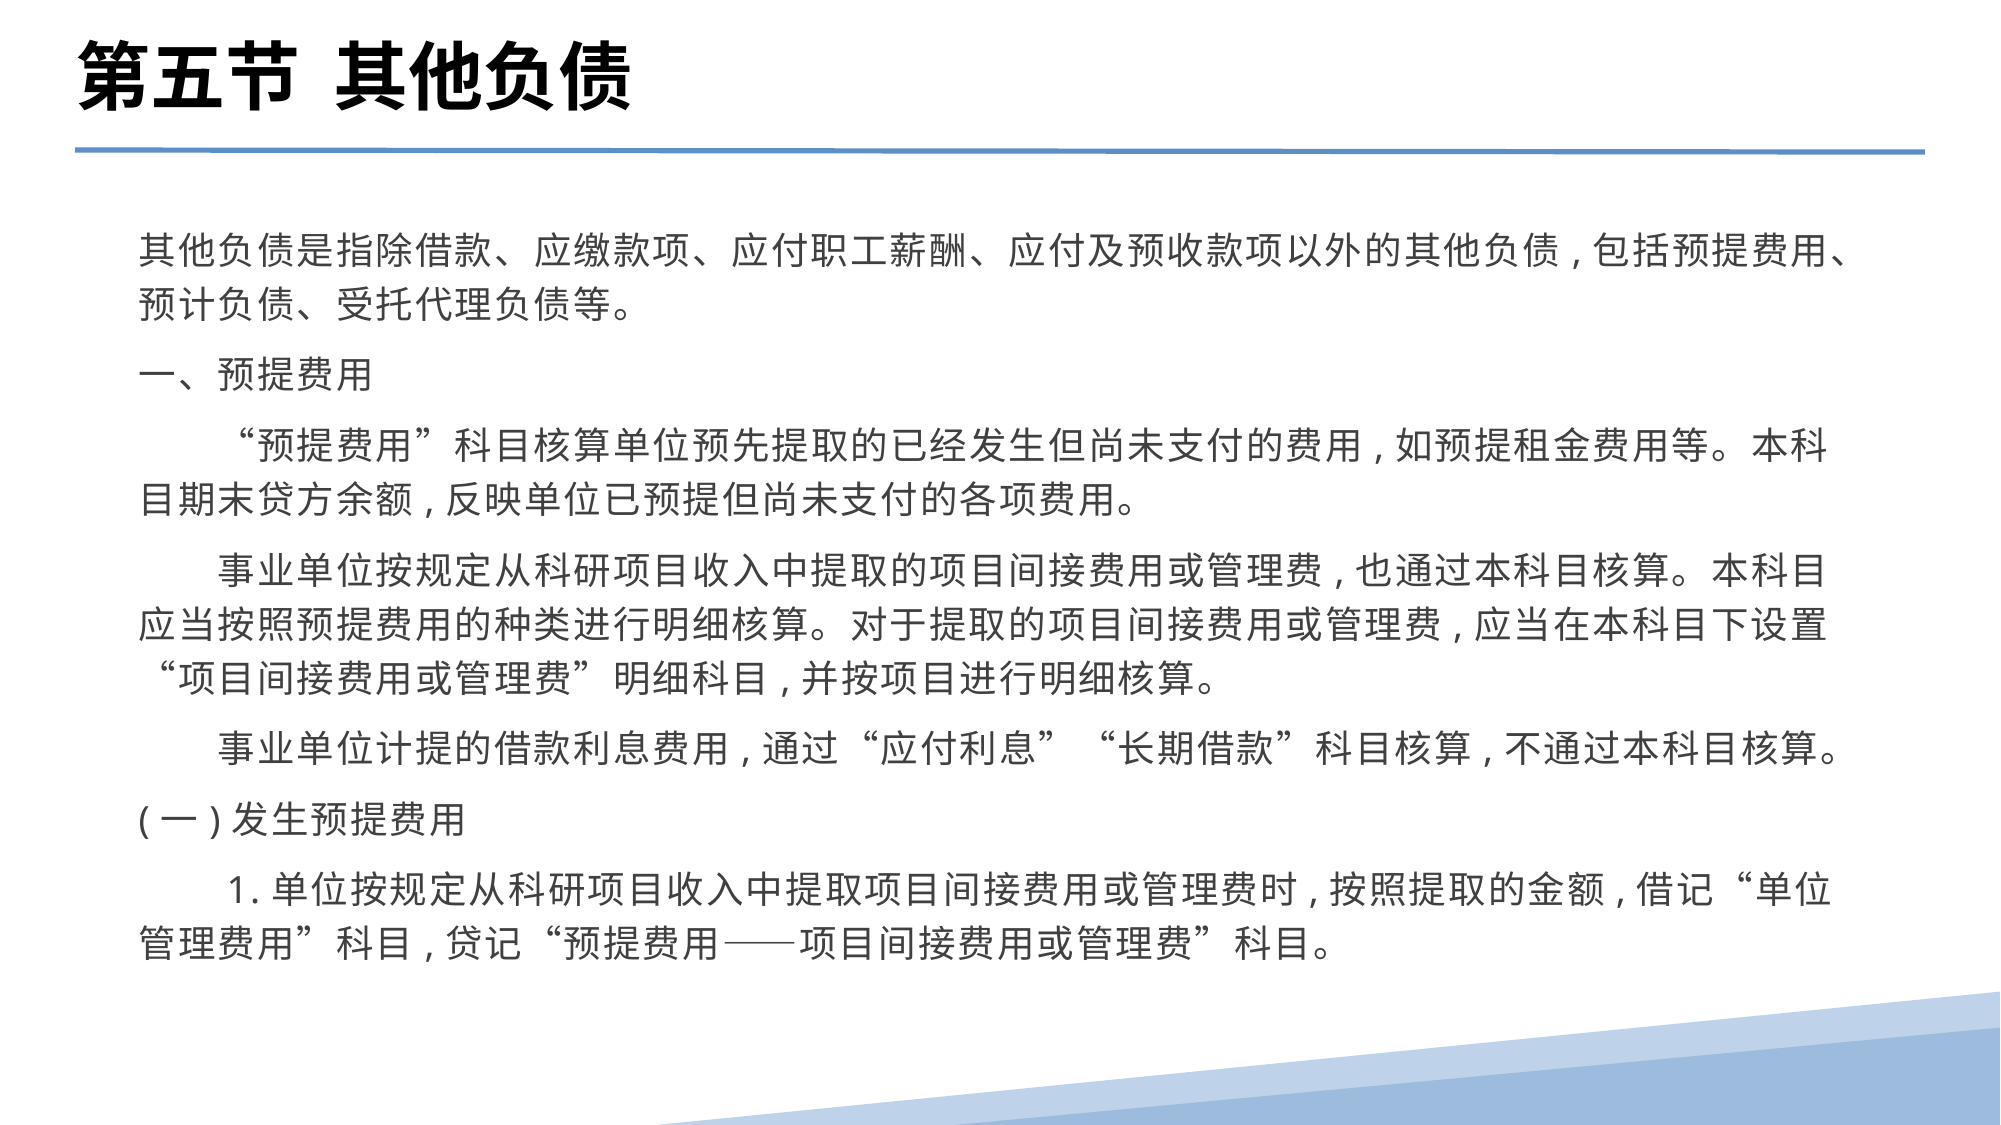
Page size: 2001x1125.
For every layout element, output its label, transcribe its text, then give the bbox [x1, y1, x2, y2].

text_box 其他负债是指除借款、应缴款项、应付职工薪酬、应付及预收款项以外的其他负债,包括预提费用、预计负债、受托代理负债等。 一、预提费用 “预提费用”科目核算单位预先提取的已经发生但尚未支付的费用,如预提租金费用等。本科目期末贷方余额,反映单位已预提但尚未支付的各项费用。 事业单位按规定从科研项目收入中提取的项目间接费用或管理费,也通过本科目核算。本科目应当按照预提费用的种类进行明细核算。对于提取的项目间接费用或管理费,应当在本科目下设置“项目间接费用或管理费”明细科目,并按项目进行明细核算。 事业单位计提的借款利息费用,通过“应付利息”“长期借款”科目核算,不通过本科目核算。 (一)发生预提费用 1.单位按规定从科研项目收入中提取项目间接费用或管理费时,按照提取的金额,借记“单位管理费用”科目,贷记“预提费用——项目间接费用或管理费”科目。 [128, 177, 1871, 1007]
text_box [656, 991, 2000, 1125]
text_box 第五节 其他负债 [75, 24, 1925, 125]
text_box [74, 149, 1925, 153]
